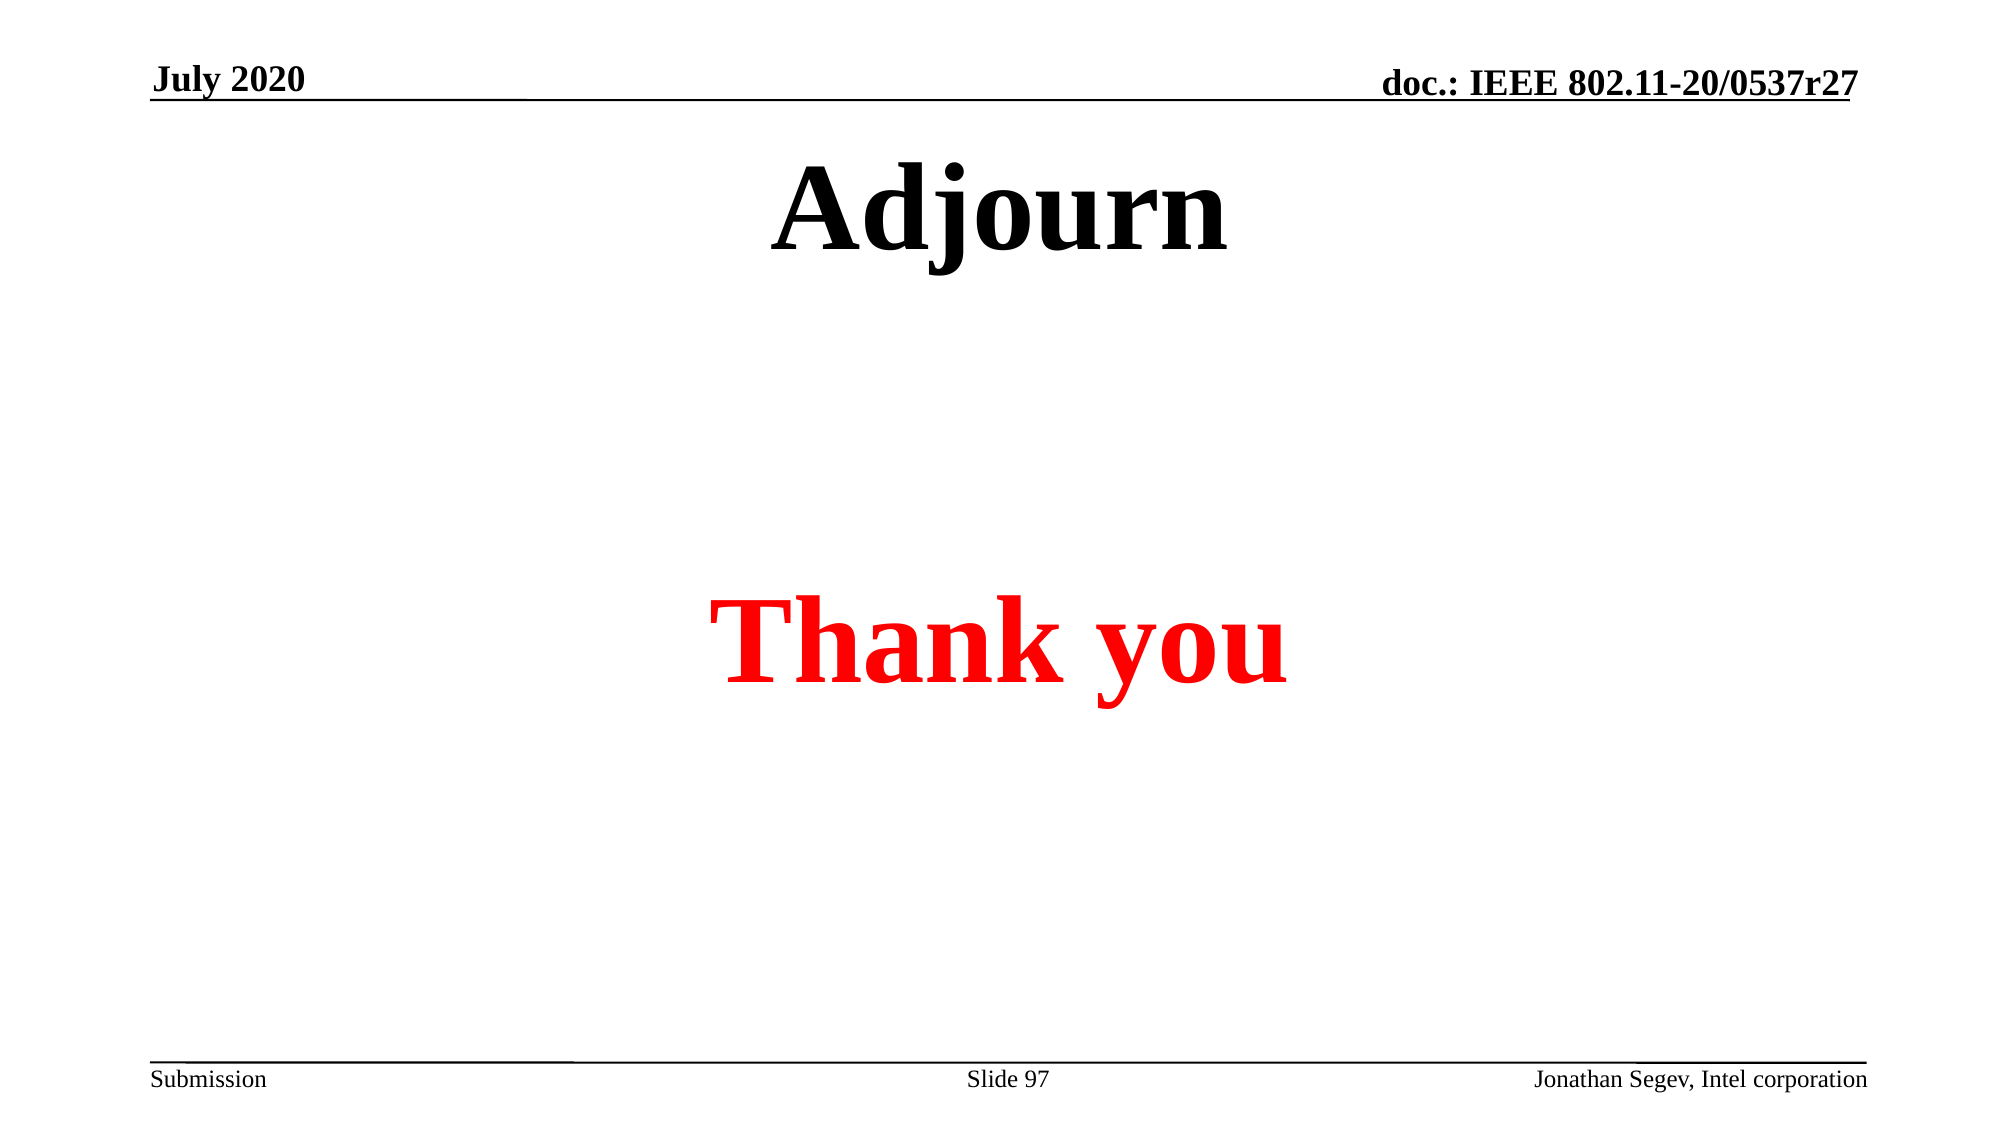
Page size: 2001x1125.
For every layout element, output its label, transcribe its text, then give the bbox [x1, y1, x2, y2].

title Adjourn [149, 112, 1850, 288]
footer Jonathan Segev, Intel corporation [1171, 1061, 1869, 1093]
slide_number Slide 97 [950, 1061, 1067, 1123]
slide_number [152, 54, 563, 100]
list Thank you [149, 324, 1850, 1000]
